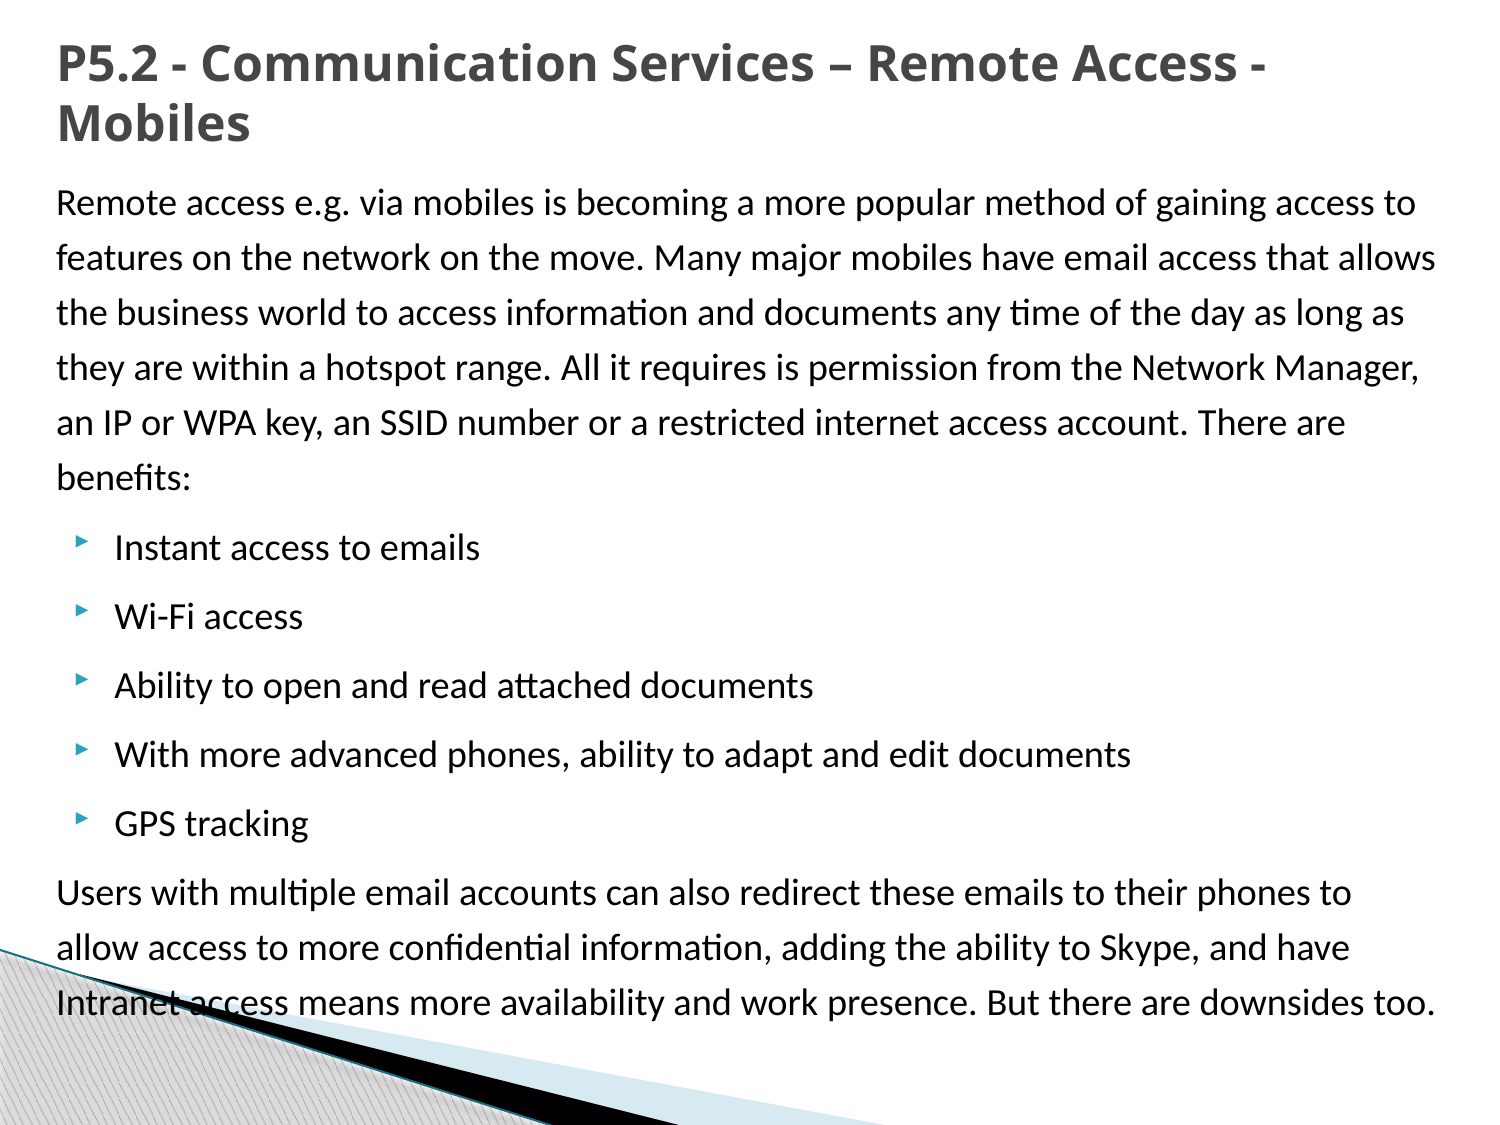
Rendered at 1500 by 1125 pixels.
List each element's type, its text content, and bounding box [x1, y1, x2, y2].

title P5.2 - Communication Services – Remote Access - Mobiles [41, 21, 1459, 161]
list Remote access e.g. via mobiles is becoming a more popular method of gaining access to features on the network on the move. Many major mobiles have email access that allows the business world to access information and documents any time of the day as long as they are within a hotspot range. All it requires is permission from the Network Manager, an IP or WPA key, an SSID number or a restricted internet access account. There are benefits: Instant access to emails Wi-Fi access Ability to open and read attached documents With more advanced phones, ability to adapt and edit documents GPS tracking Users with multiple email accounts can also redirect these emails to their phones to allow access to more confidential information, adding the ability to Skype, and have Intranet access means more availability and work presence. But there are downsides too. [41, 161, 1459, 1047]
